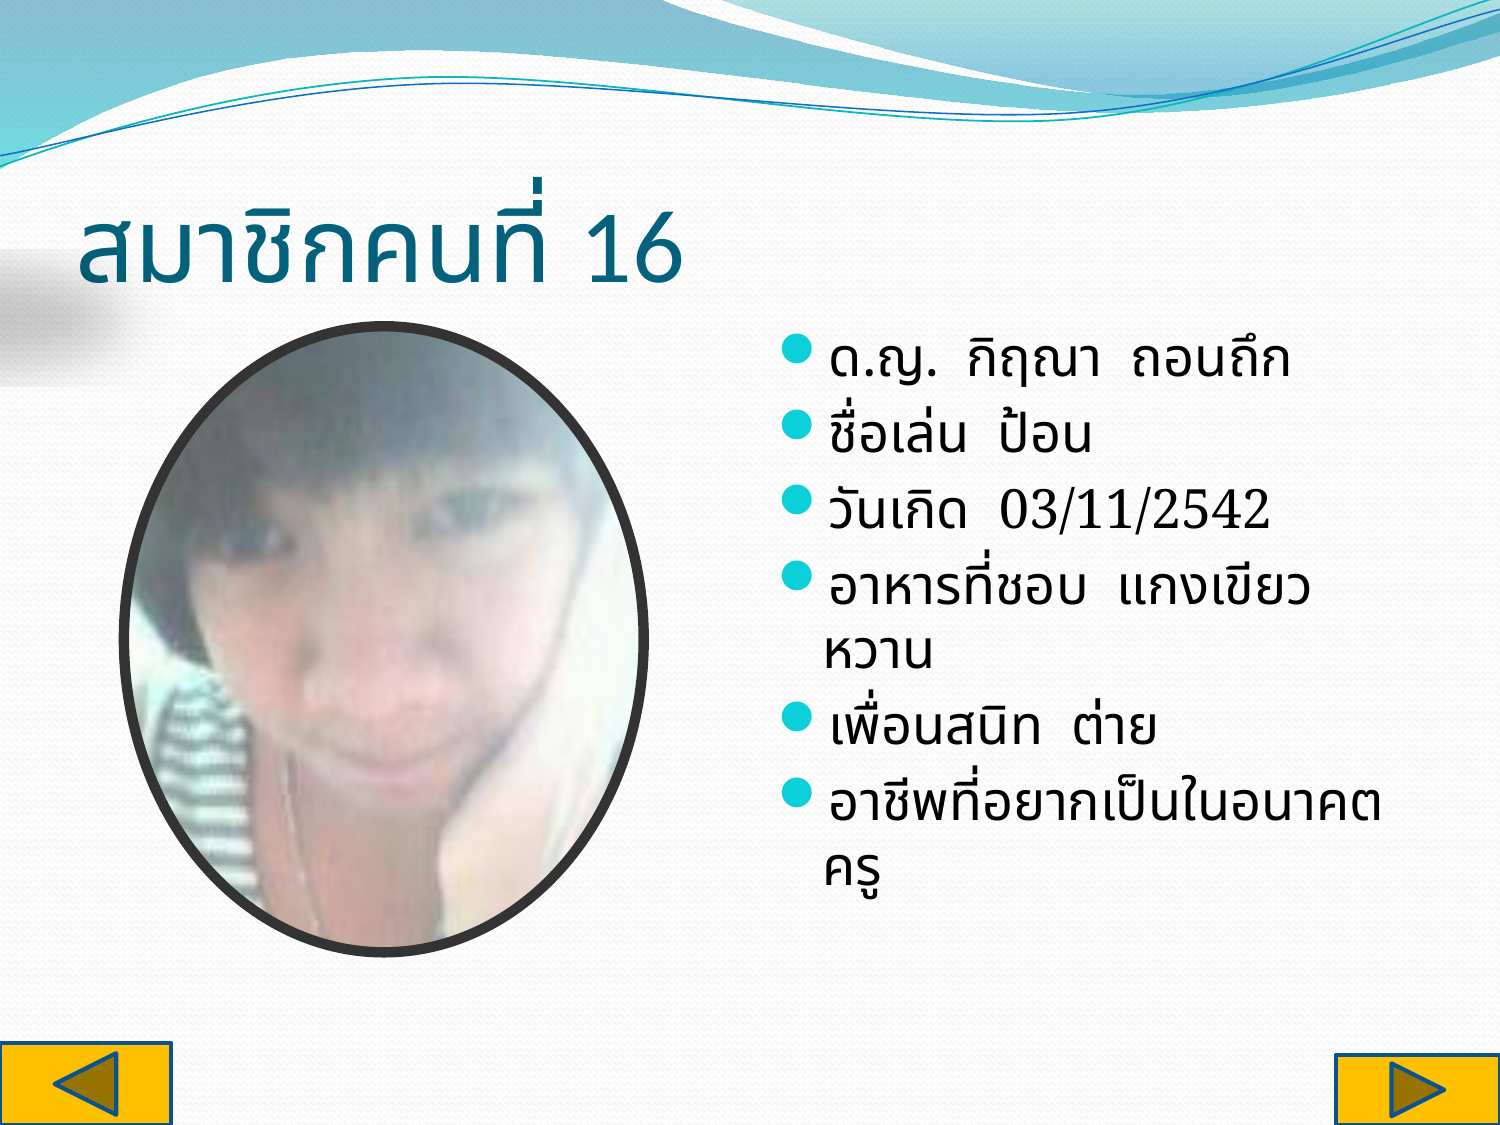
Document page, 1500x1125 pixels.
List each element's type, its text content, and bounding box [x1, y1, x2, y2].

list ด.ญ. กิฤณา ถอนถึก ชื่อเล่น ป้อน วันเกิด 03/11/2542 อาหารที่ชอบ แกงเขียวหวาน เพื่อนสนิท ต่าย อาชีพที่อยากเป็นในอนาคต ครู [762, 314, 1426, 1043]
text_box [1334, 1053, 1500, 1125]
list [123, 326, 644, 953]
text_box [0, 1041, 173, 1125]
title สมาชิกคนที่ 16 [74, 115, 1426, 304]
